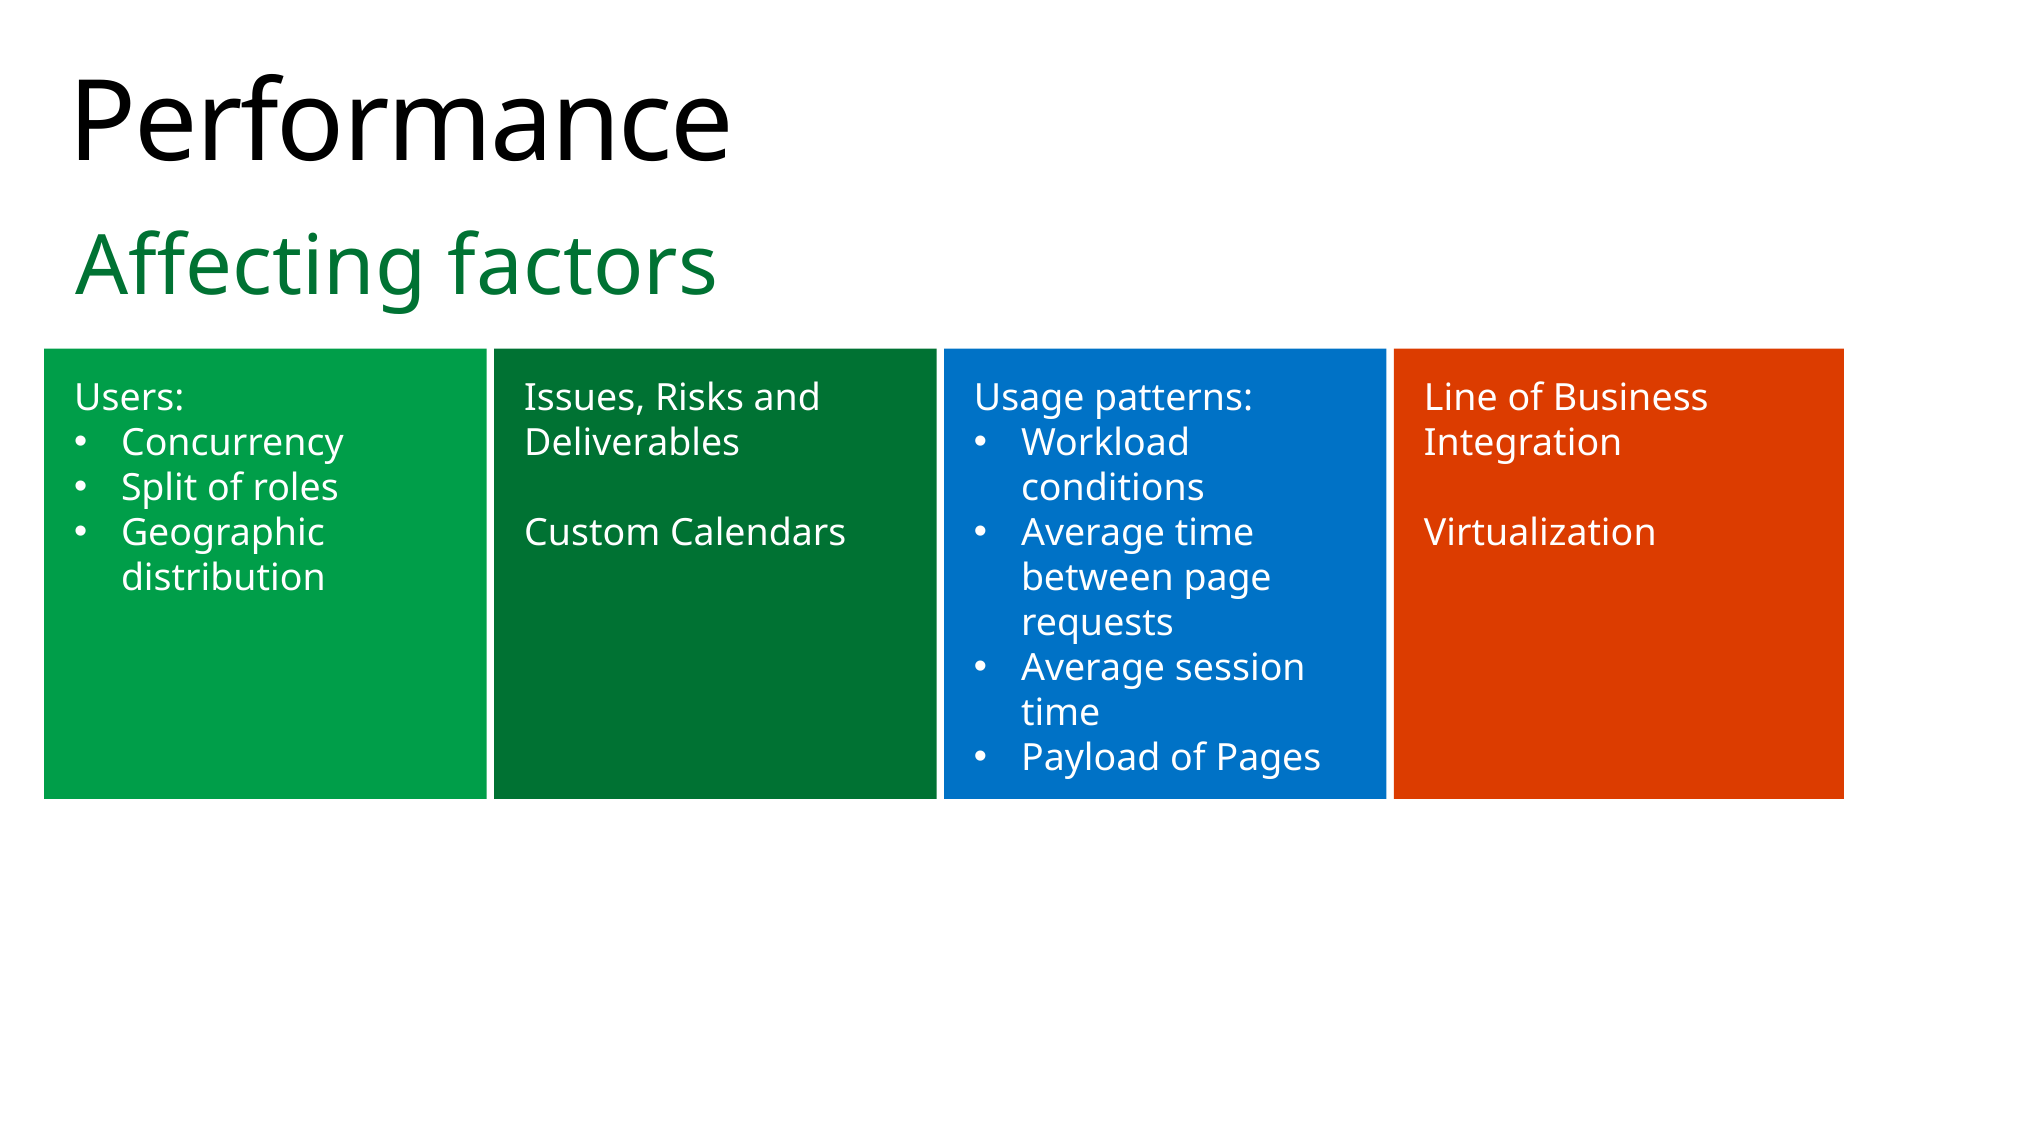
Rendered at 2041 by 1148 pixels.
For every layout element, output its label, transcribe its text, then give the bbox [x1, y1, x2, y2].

list Affecting factors [45, 198, 1996, 898]
title Performance [45, 48, 1996, 198]
